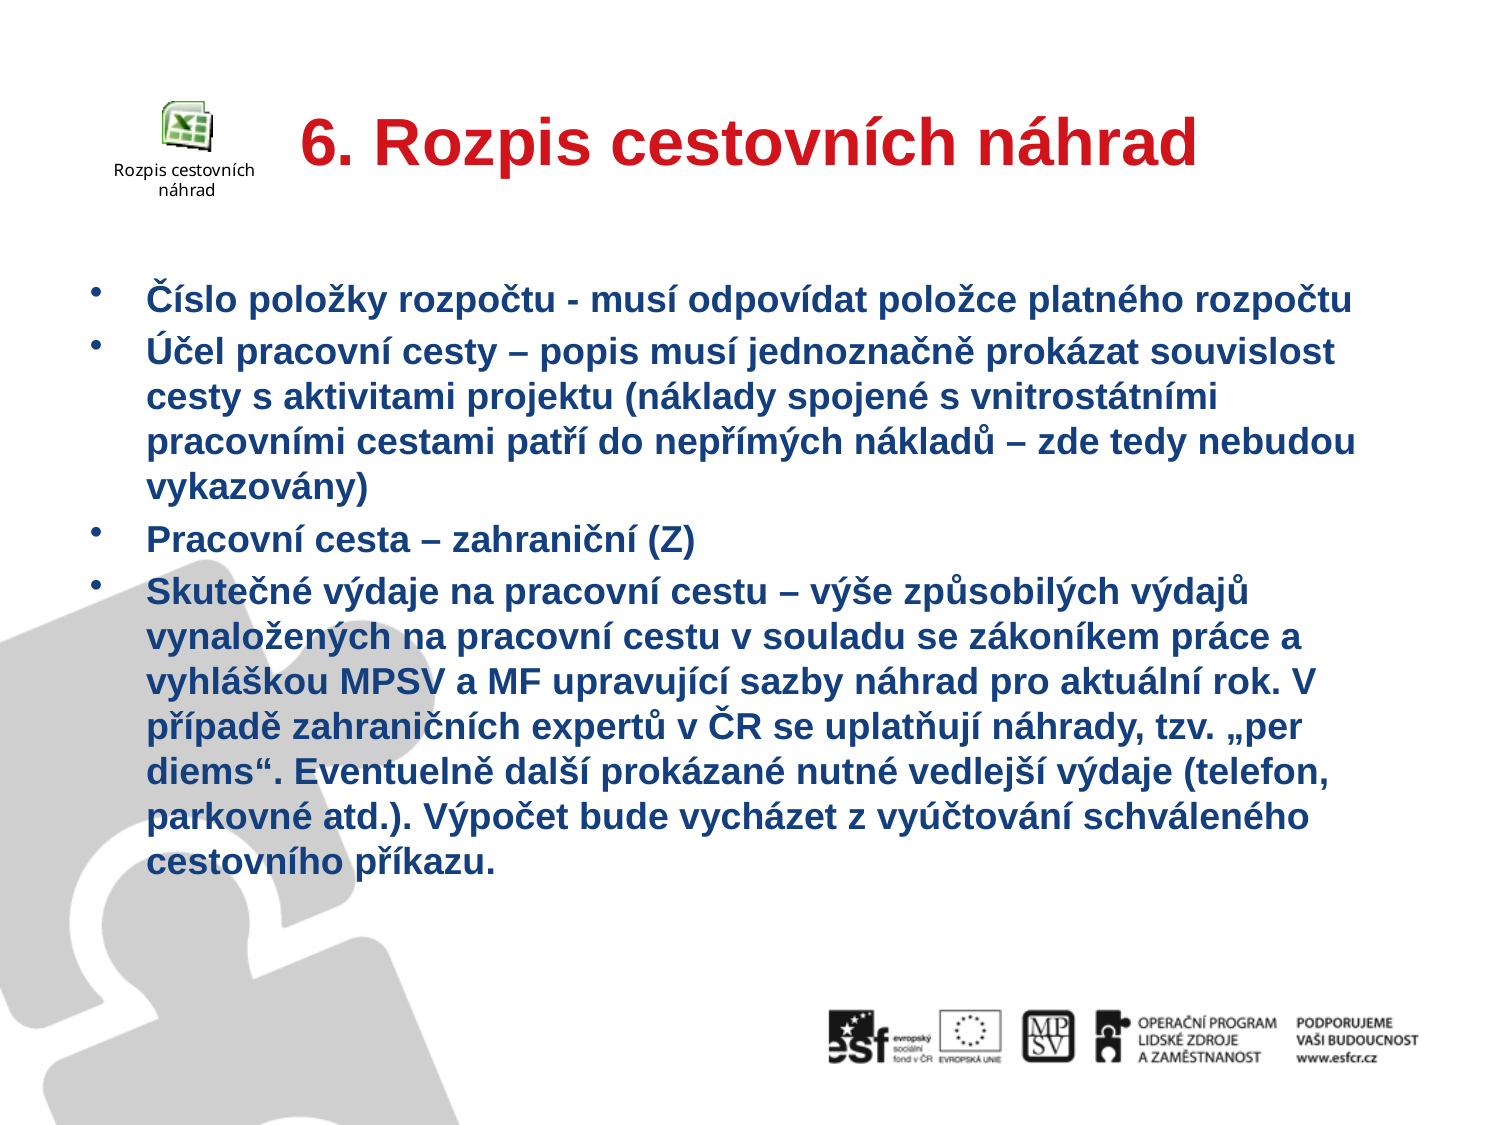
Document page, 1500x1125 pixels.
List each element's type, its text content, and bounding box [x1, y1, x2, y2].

title 6. Rozpis cestovních náhrad [74, 44, 1426, 233]
text_box Číslo položky rozpočtu - musí odpovídat položce platného rozpočtu Účel pracovní cesty – popis musí jednoznačně prokázat souvislost cesty s aktivitami projektu (náklady spojené s vnitrostátními pracovními cestami patří do nepřímých nákladů – zde tedy nebudou vykazovány) Pracovní cesta – zahraniční (Z) Skutečné výdaje na pracovní cestu – výše způsobilých výdajů vynaložených na pracovní cestu v souladu se zákoníkem práce a vyhláškou MPSV a MF upravující sazby náhrad pro aktuální rok. V případě zahraničních expertů v ČR se uplatňují náhrady, tzv. „per diems“. Eventuelně další prokázané nutné vedlejší výdaje (telefon, parkovné atd.). Výpočet bude vycházet z vyúčtování schváleného cestovního příkazu. [74, 267, 1425, 1005]
picture [0, 0, 1500, 1125]
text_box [111, 101, 263, 220]
